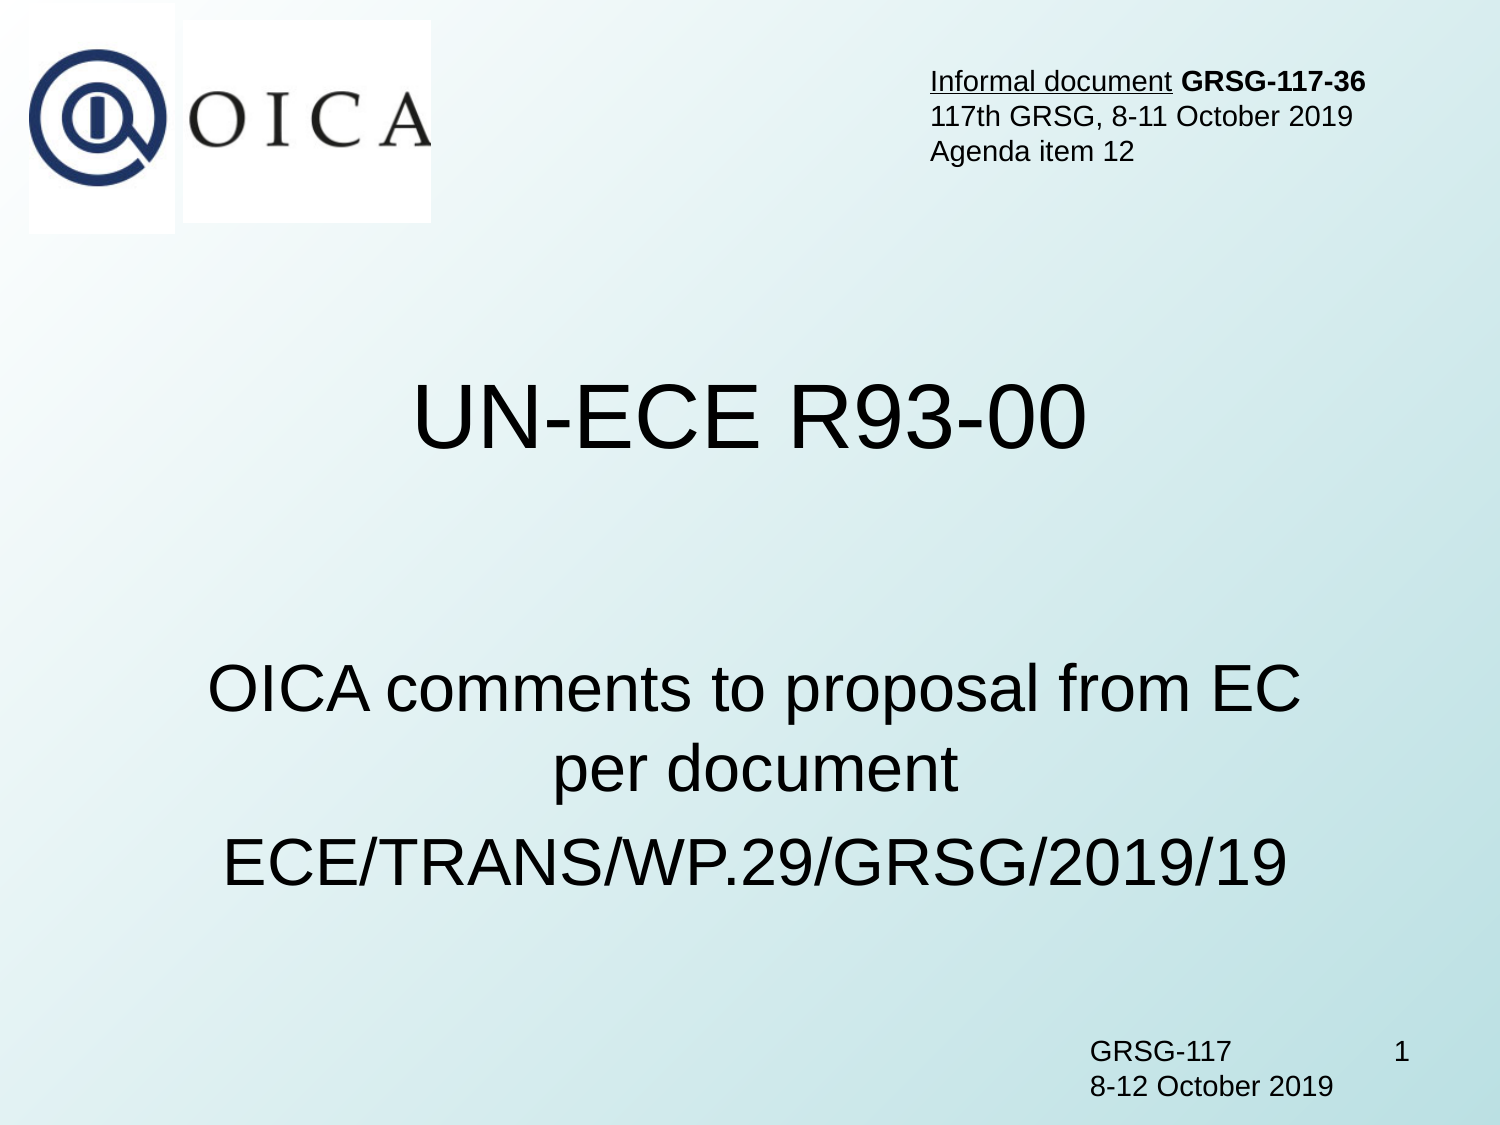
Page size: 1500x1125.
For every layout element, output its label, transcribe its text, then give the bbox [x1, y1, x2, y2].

picture [29, 3, 175, 234]
slide_number 1 [1074, 1024, 1426, 1103]
title UN-ECE R93-00 [112, 349, 1388, 591]
subtitle OICA comments to proposal from EC per document ECE/TRANS/WP.29/GRSG/2019/19 [135, 637, 1377, 823]
picture [183, 20, 431, 223]
text_box Informal document GRSG-117-36 117th GRSG, 8-11 October 2019 Agenda item 12 [915, 54, 1425, 133]
